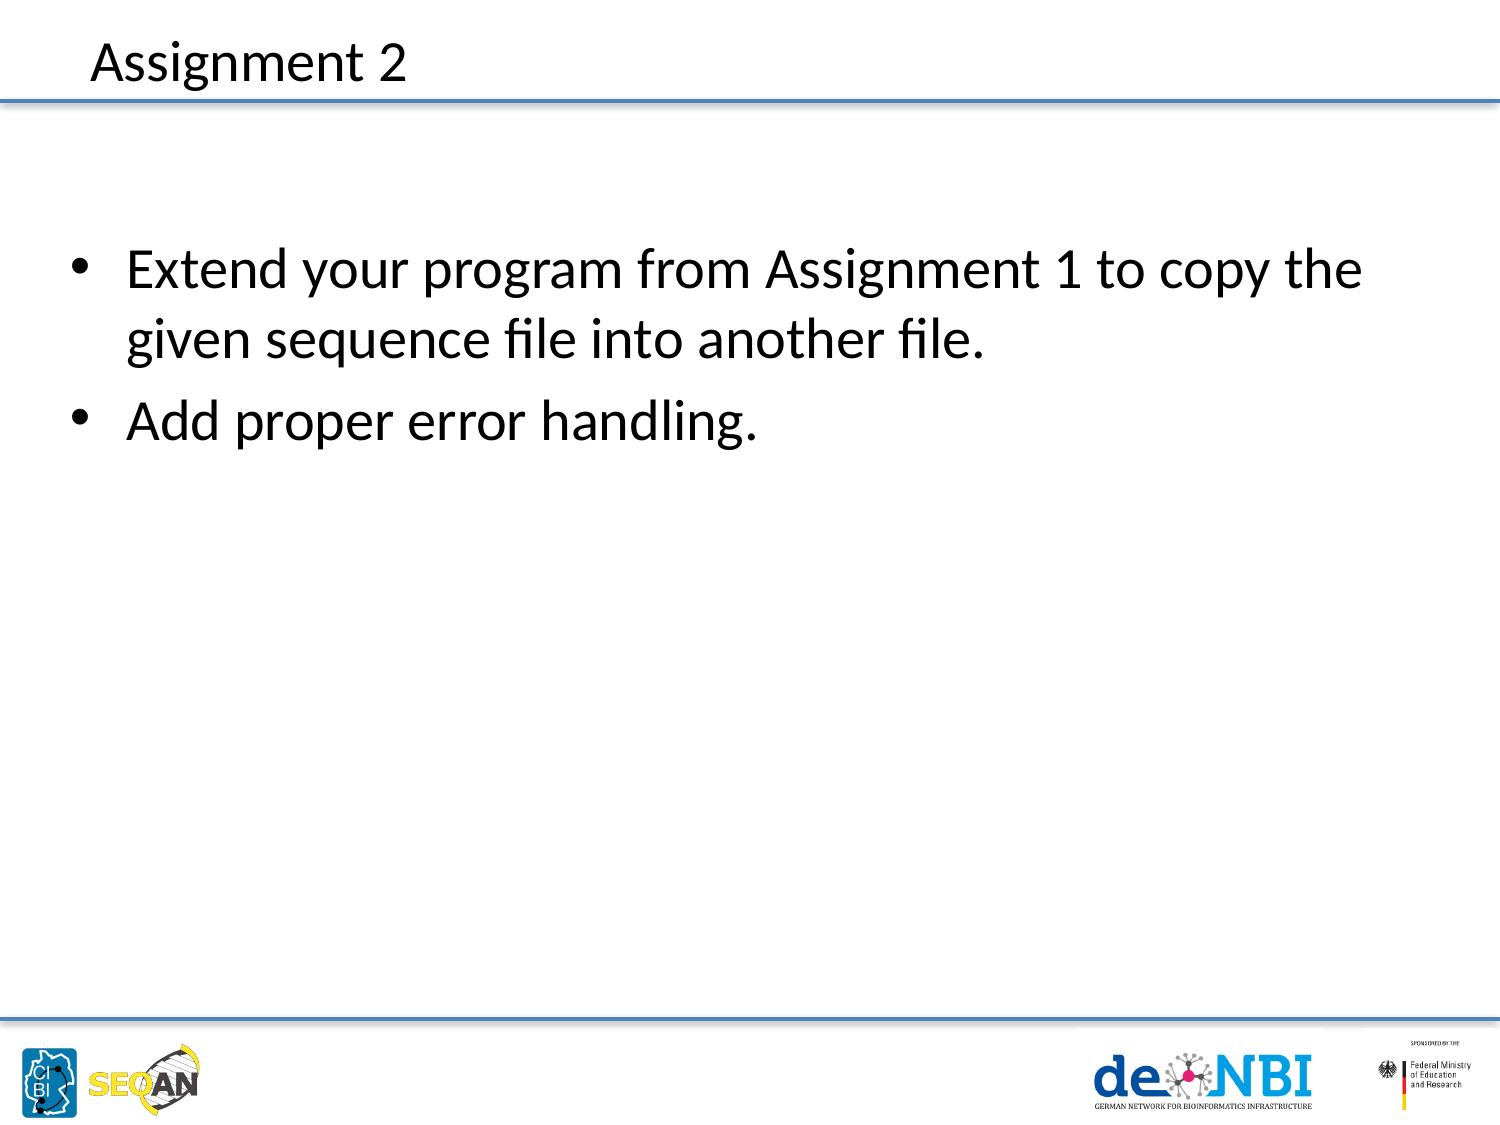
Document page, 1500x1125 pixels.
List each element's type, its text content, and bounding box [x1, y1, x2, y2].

picture [75, 1042, 202, 1121]
title Assignment 2 [75, 25, 1425, 92]
picture [33, 1108, 44, 1113]
picture [31, 1060, 40, 1071]
picture [1074, 1028, 1322, 1122]
list Extend your program from Assignment 1 to copy the given sequence file into another file. Add proper error handling. [55, 222, 1448, 977]
picture [40, 1051, 48, 1059]
